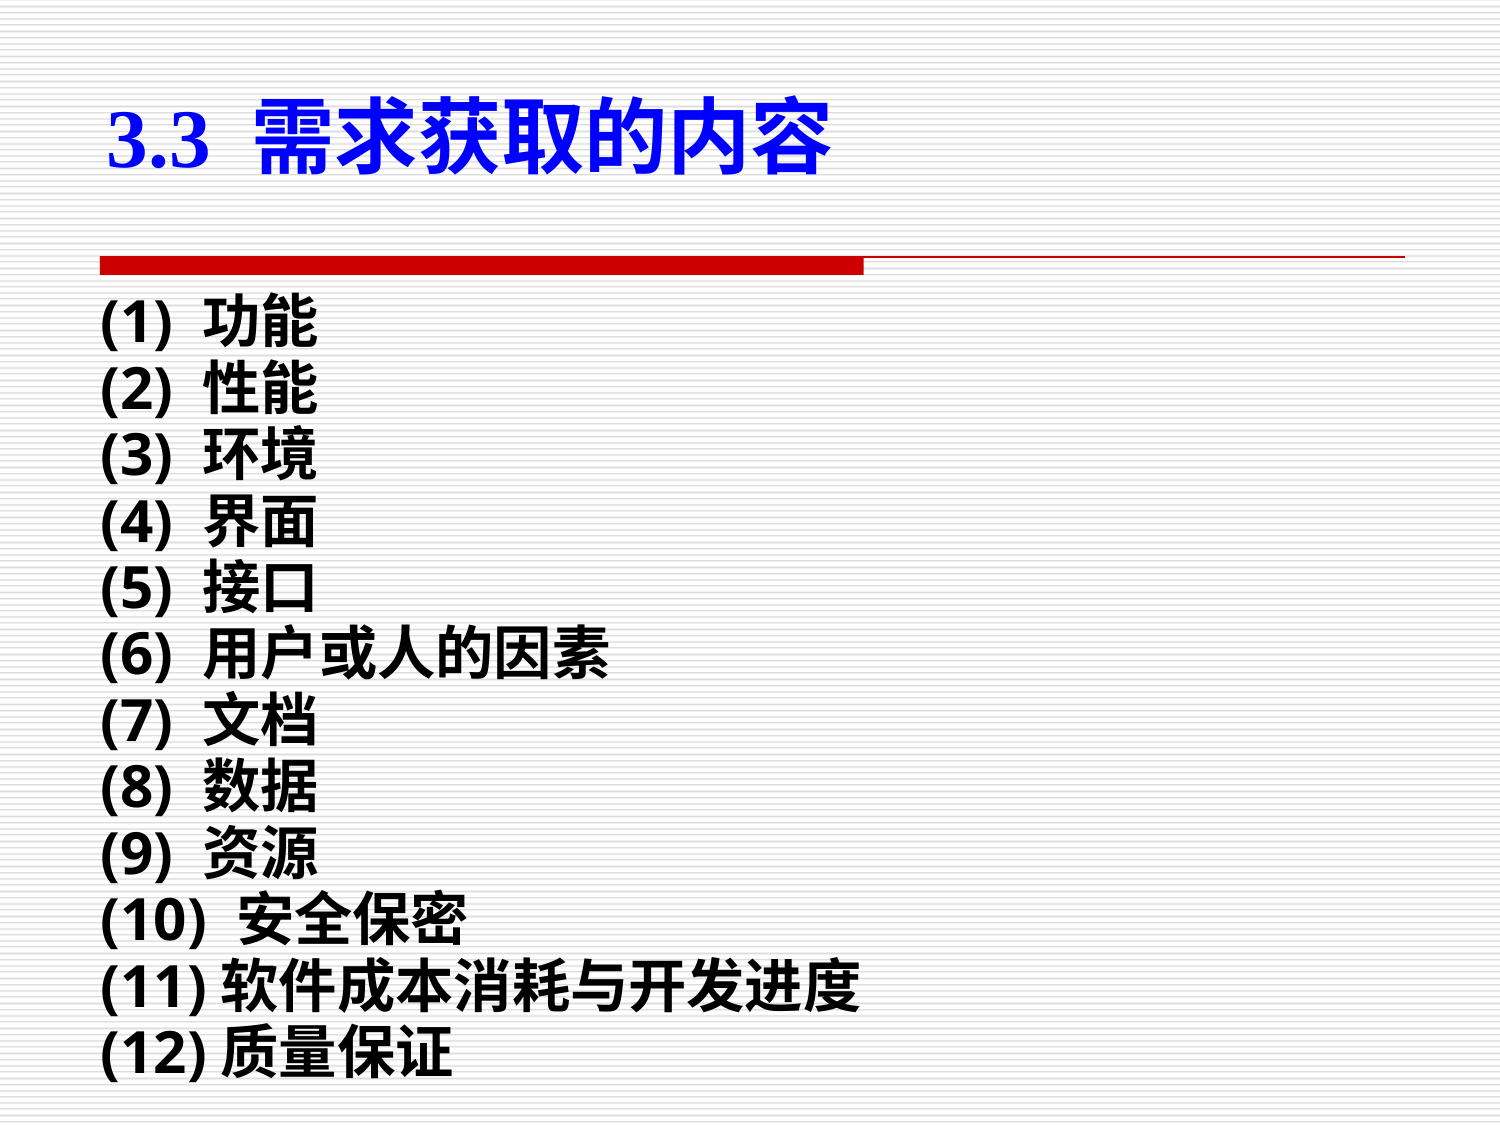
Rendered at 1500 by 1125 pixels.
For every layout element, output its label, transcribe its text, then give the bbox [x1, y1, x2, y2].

text_box 3.3 需求获取的内容 [91, 88, 850, 194]
text_box (1) 功能 (2) 性能 (3) 环境 (4) 界面 (5) 接口 (6) 用户或人的因素 (7) 文档 (8) 数据 (9) 资源 (10) 安全保密 (11)软件成本消耗与开发进度 (12)质量保证 [85, 281, 1274, 1125]
picture [0, 0, 1500, 1125]
